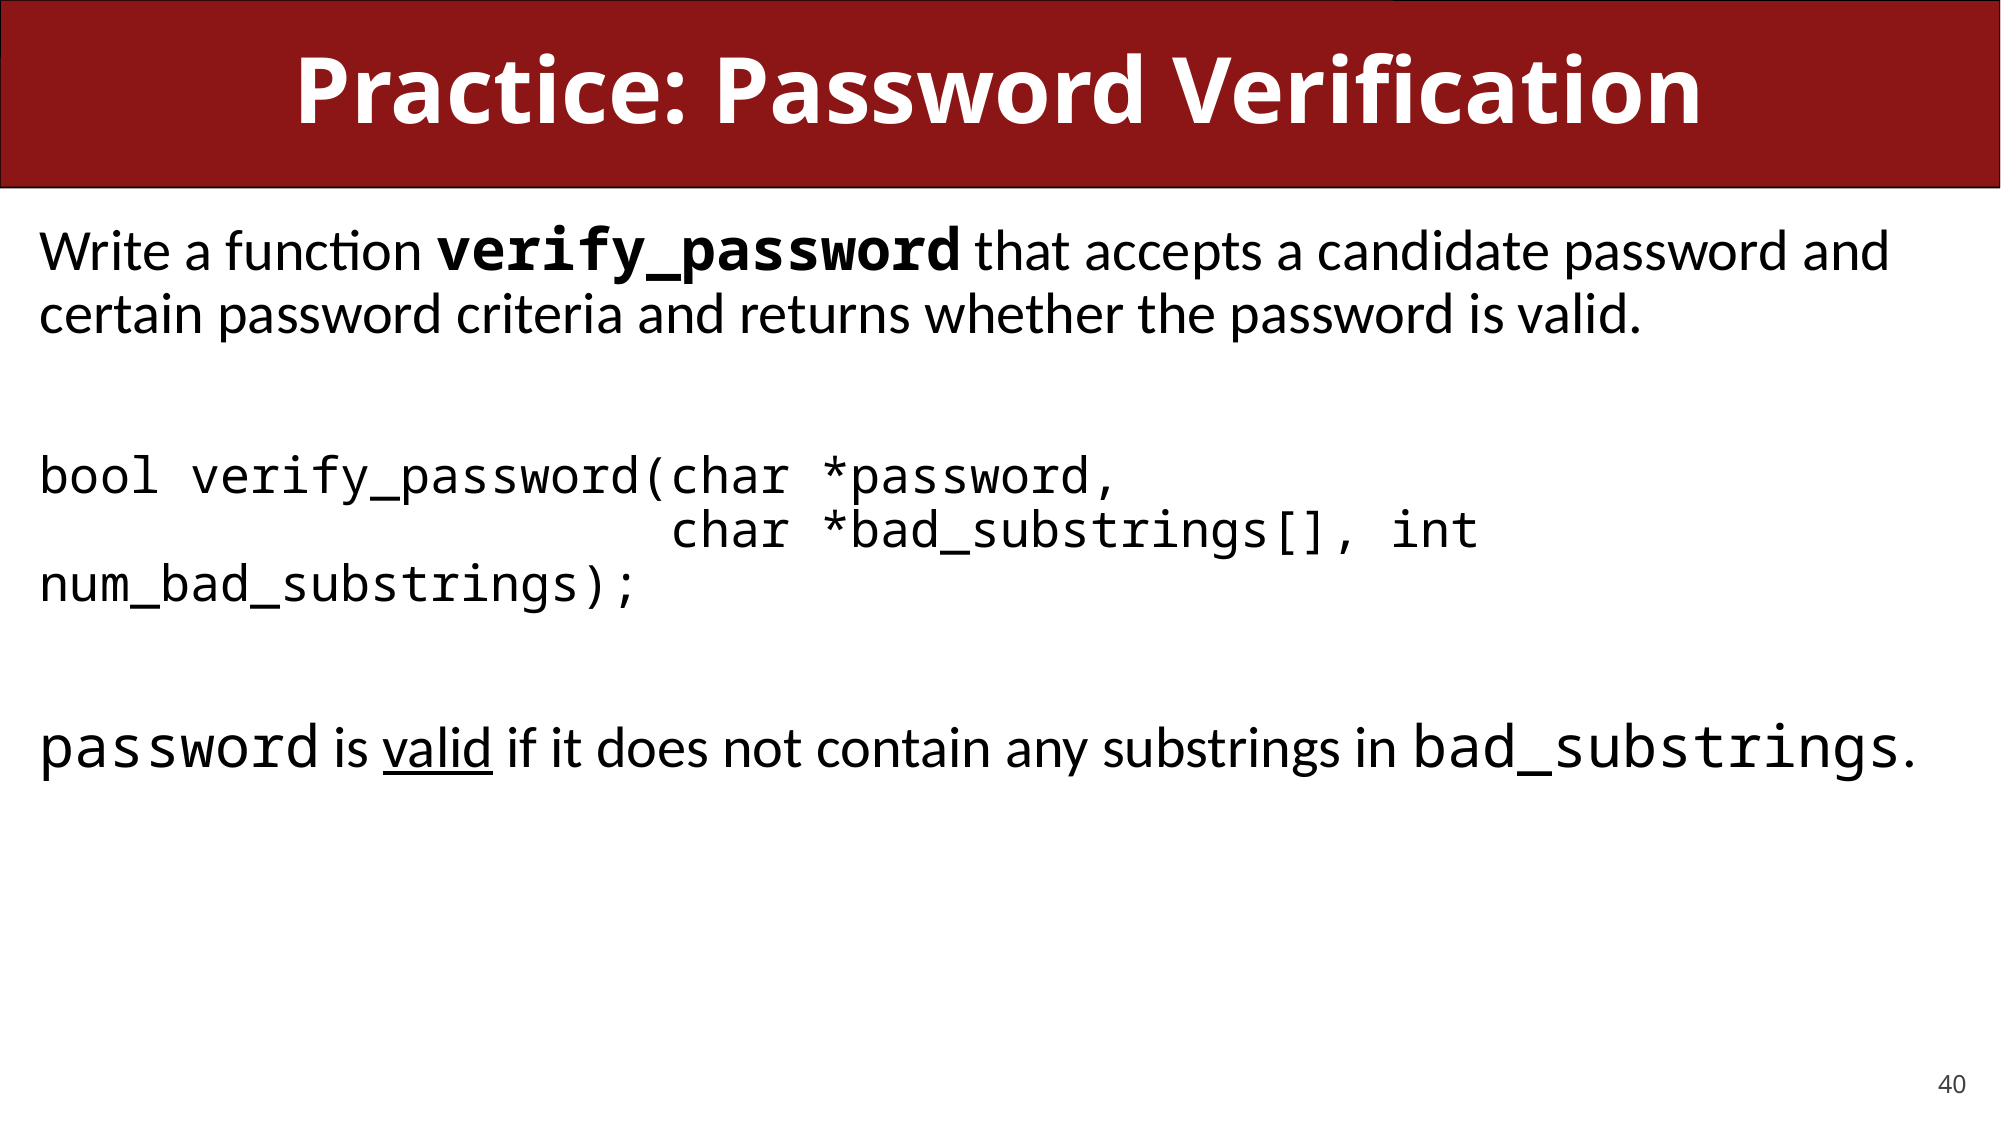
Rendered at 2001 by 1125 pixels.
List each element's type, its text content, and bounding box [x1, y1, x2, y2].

list Write a function verify_password that accepts a candidate password and certain password criteria and returns whether the password is valid. bool verify_password(char *password, char *bad_substrings[], int num_bad_substrings); password is valid if it does not contain any substrings in bad_substrings. [24, 212, 1963, 1063]
title Practice: Password Verification [75, 0, 1925, 188]
